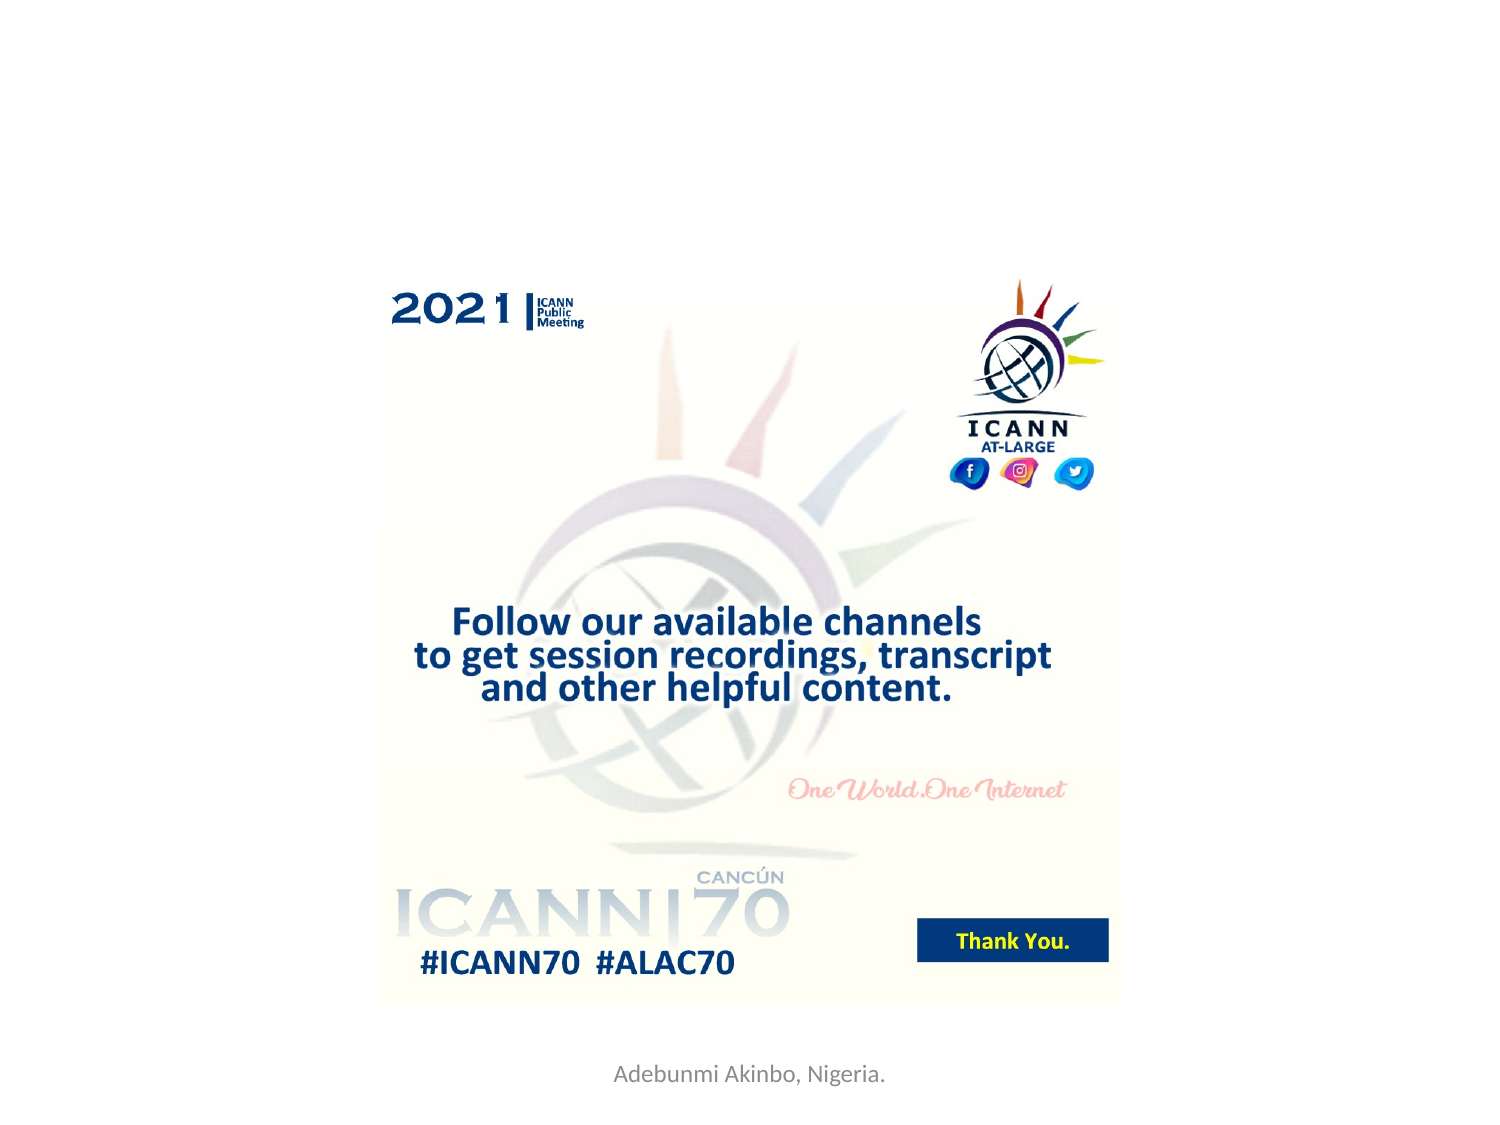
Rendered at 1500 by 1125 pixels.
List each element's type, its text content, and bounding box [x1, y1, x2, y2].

footer Adebunmi Akinbo, Nigeria. [512, 1042, 988, 1103]
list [378, 262, 1122, 1006]
